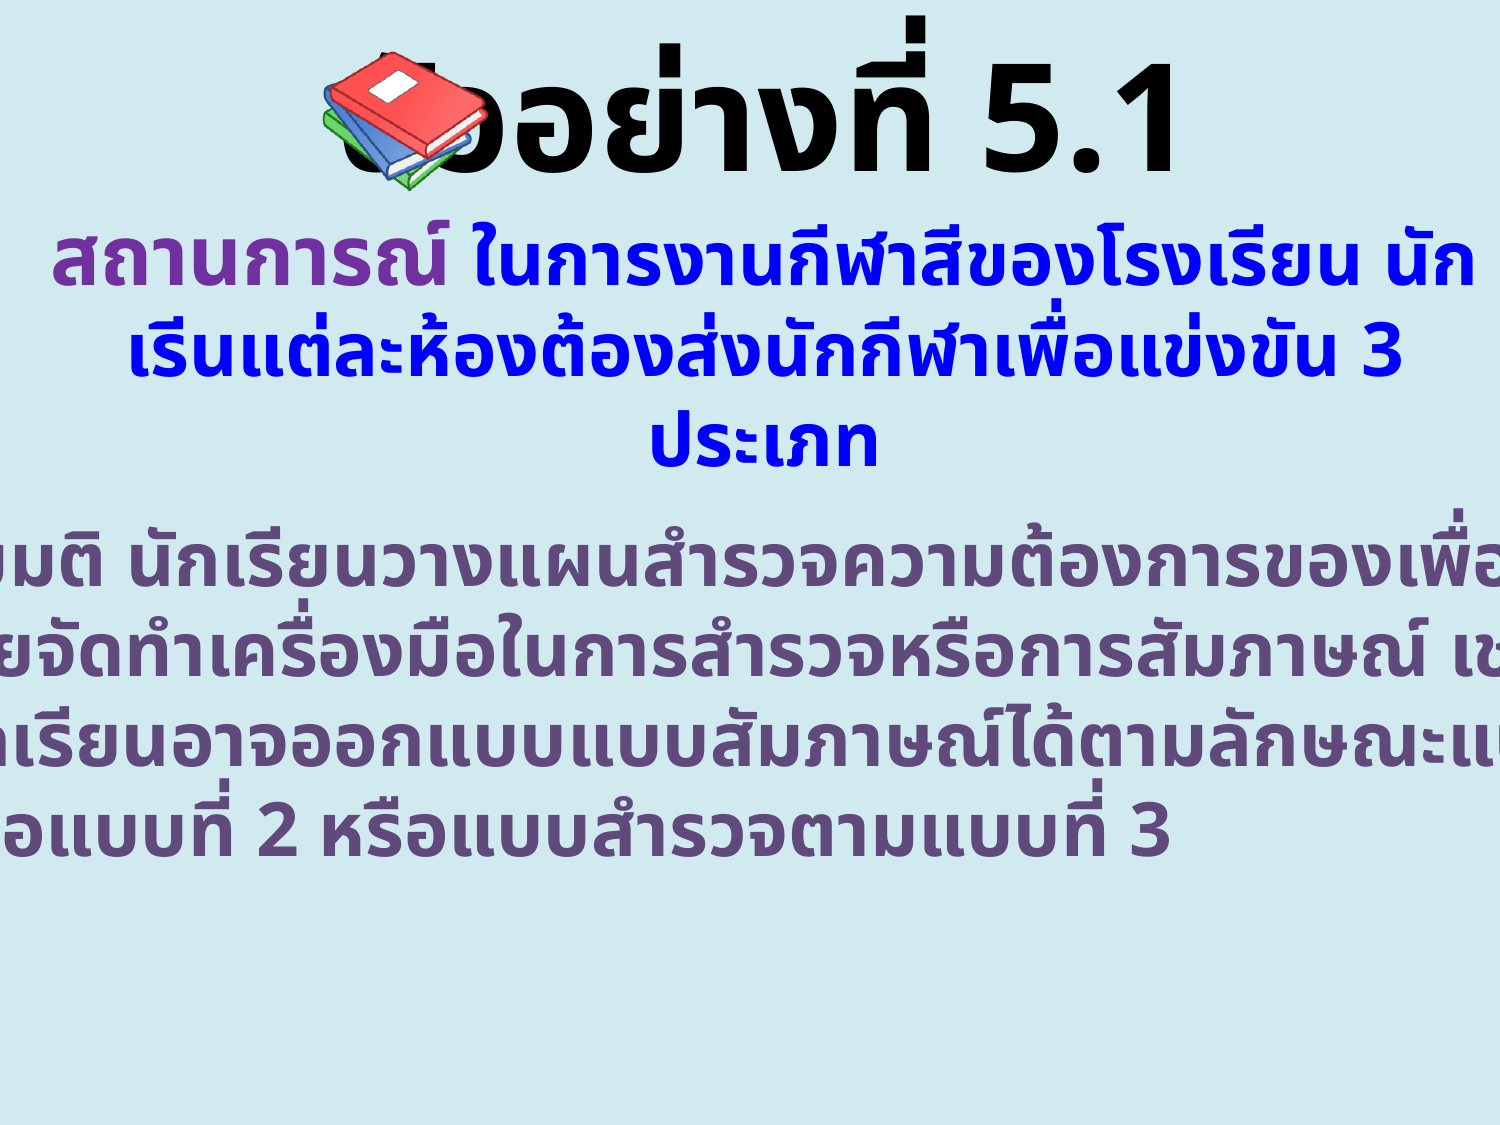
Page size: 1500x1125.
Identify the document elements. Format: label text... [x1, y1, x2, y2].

title ตัวอย่างที่ 5.1 สถานการณ์ ในการงานกีฬาสีของโรงเรียน นักเรีนแต่ละห้องต้องส่งนักกีฬาเพื่อแข่งขัน 3 ประเภท [29, 160, 1500, 433]
text_box สมมติ นักเรียนวางแผนสำรวจความต้องการของเพื่อน โดยจัดทำเครื่องมือในการสำรวจหรือการสัมภาษณ์ เช่น นักเรียนอาจออกแบบแบบสัมภาษณ์ได้ตามลักษณะแบบที่ 1 หรือแบบที่ 2 หรือแบบสำรวจตามแบบที่ 3 [0, 503, 1500, 879]
picture [312, 43, 548, 210]
